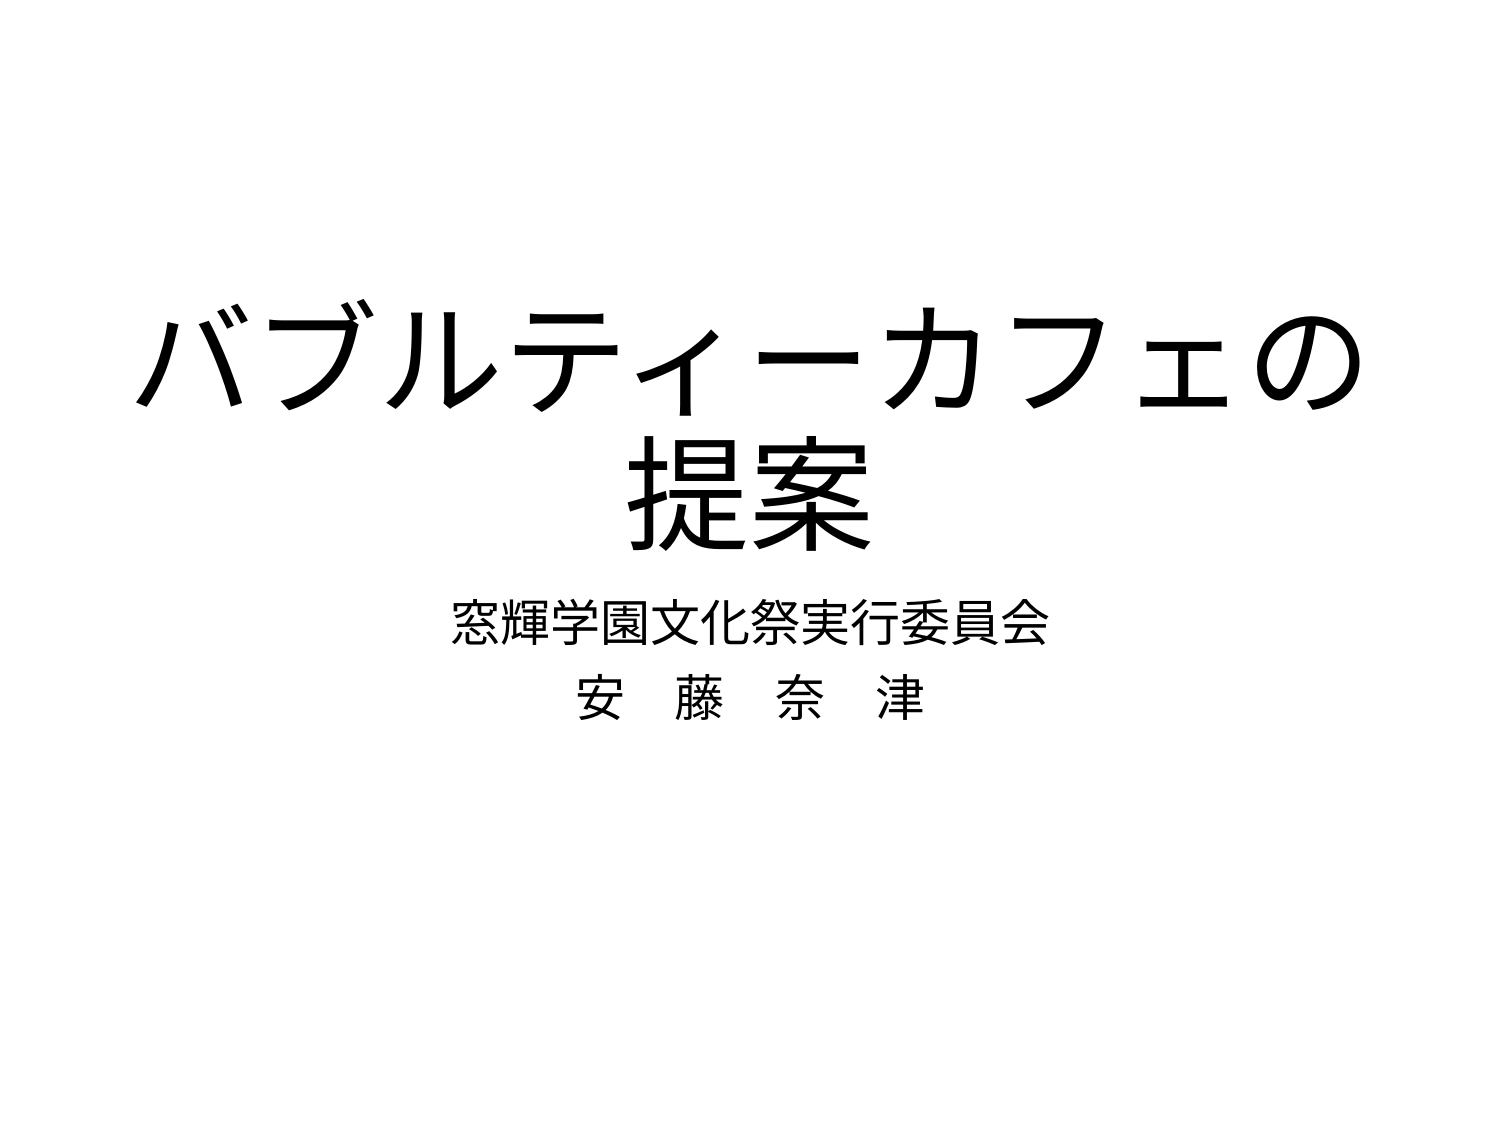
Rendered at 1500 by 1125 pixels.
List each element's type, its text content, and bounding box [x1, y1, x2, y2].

title バブルティーカフェの提案 [112, 184, 1388, 576]
subtitle 窓輝学園文化祭実行委員会 安 藤 奈 津 [187, 590, 1313, 863]
